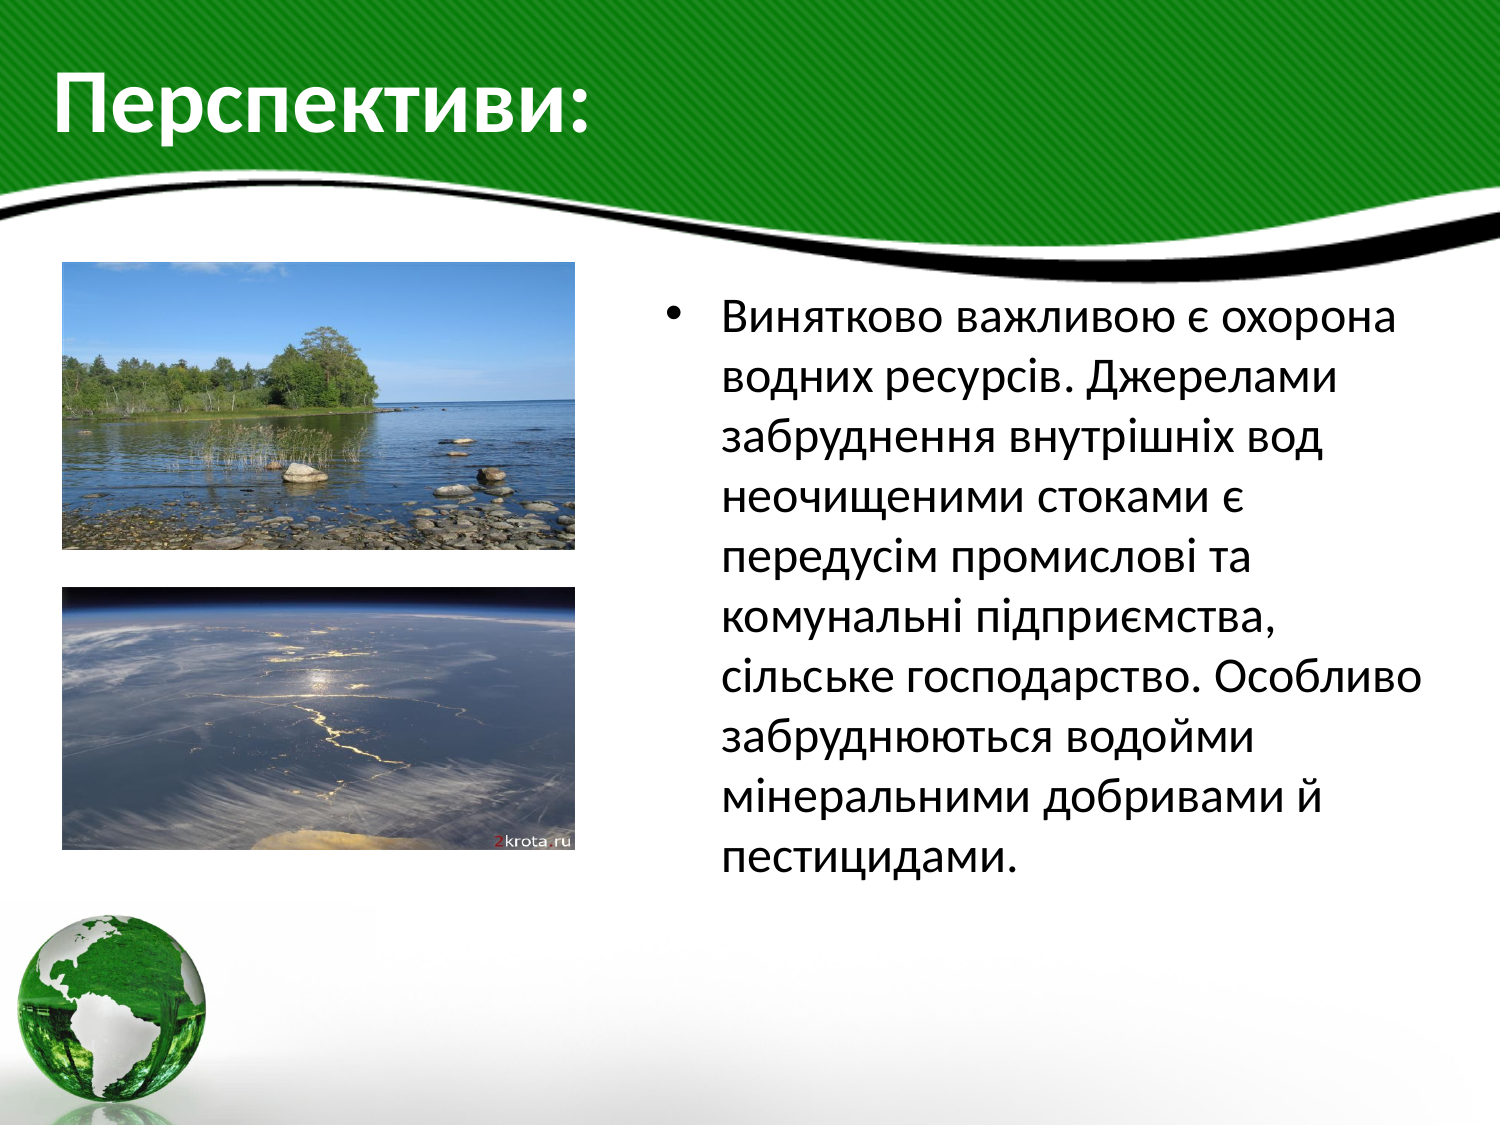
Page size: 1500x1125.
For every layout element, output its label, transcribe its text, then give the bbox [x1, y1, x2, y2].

title Перспективи: [37, 8, 1463, 183]
list Винятково важливою є охорона водних ресурсів. Джерелами забруднення внутрішніх вод неочищеними стоками є передусім промислові та комунальні підприємства, сільське господарство. Особливо забруднюються водойми мінеральними добривами й пестицидами. [649, 274, 1463, 1026]
picture [0, 0, 1500, 1125]
